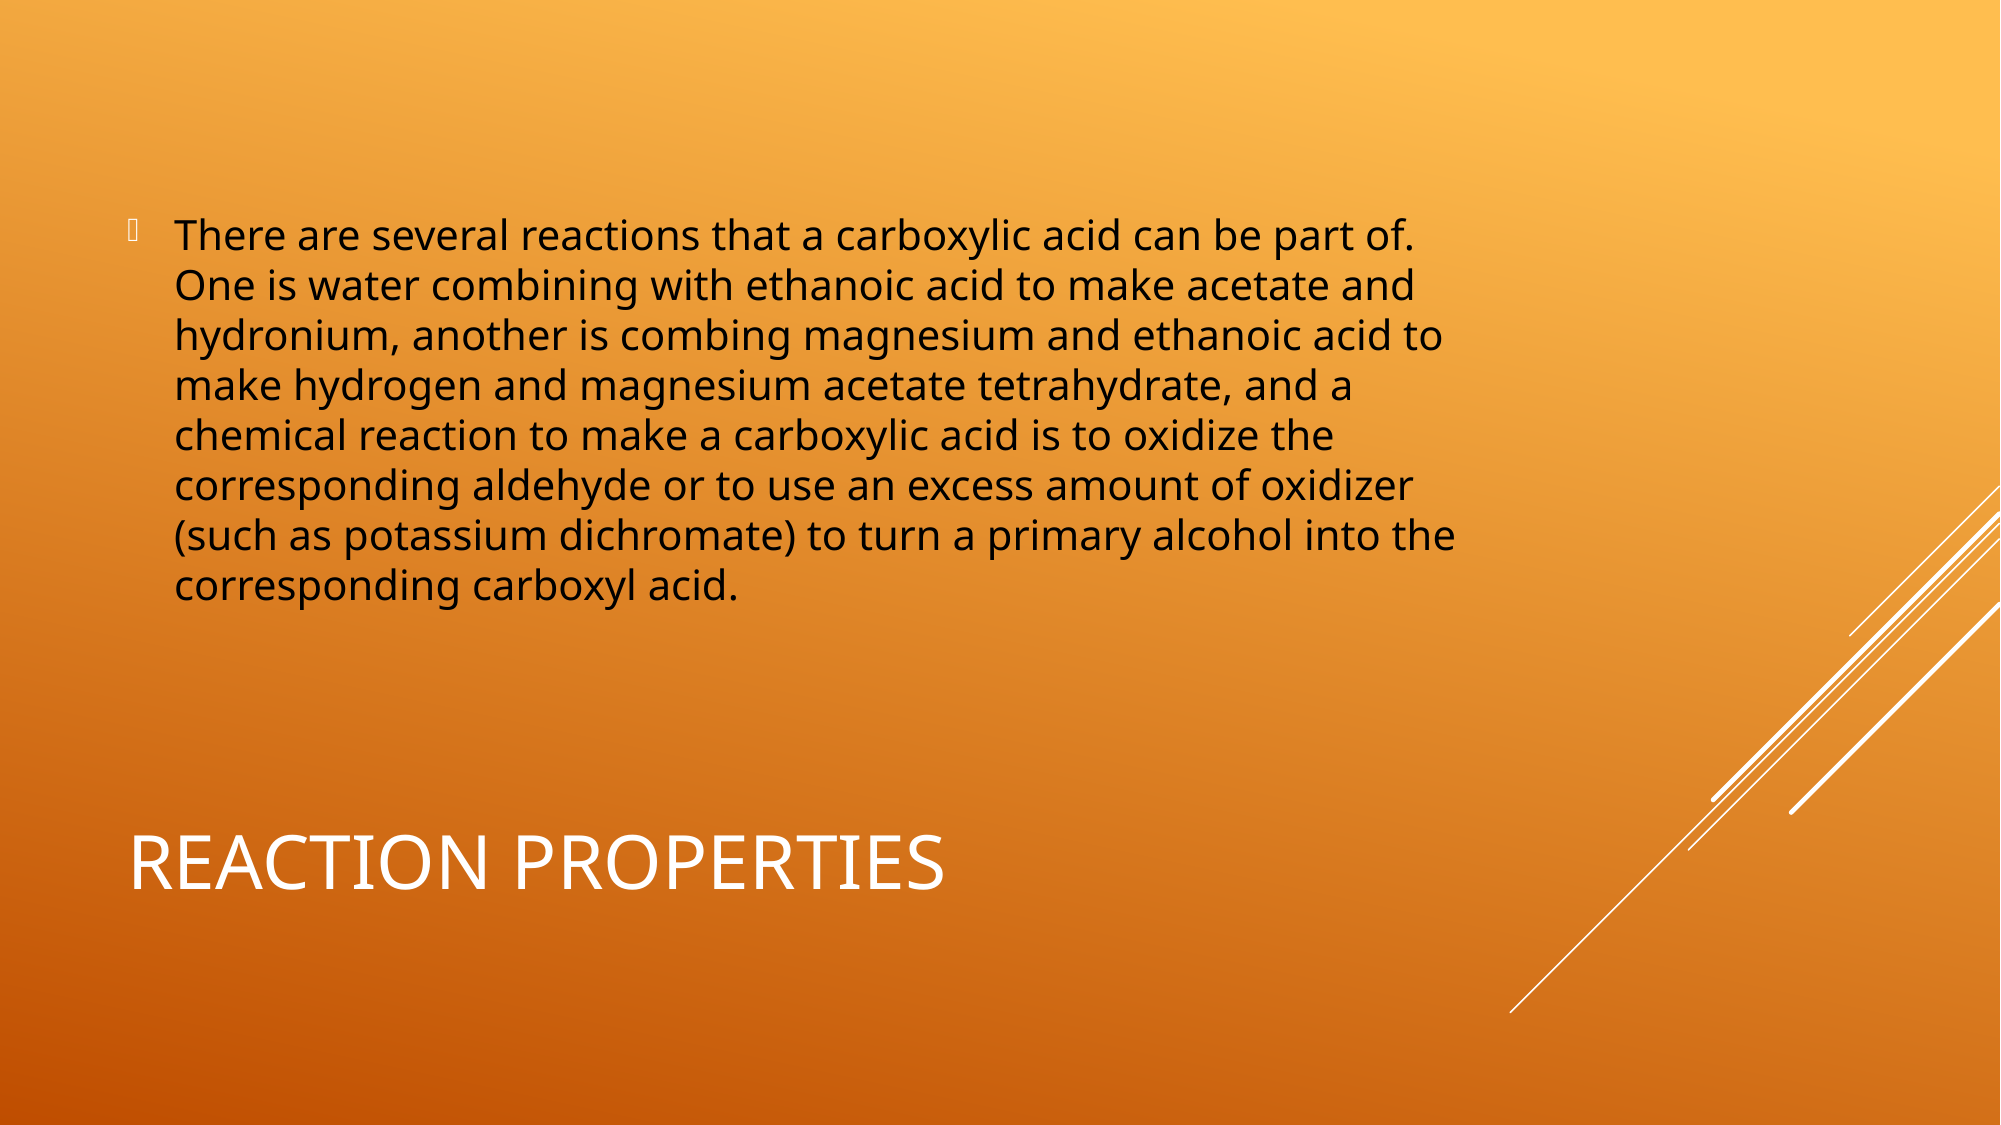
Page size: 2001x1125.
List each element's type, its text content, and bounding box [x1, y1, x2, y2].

title Reaction Properties [112, 736, 1513, 984]
list There are several reactions that a carboxylic acid can be part of. One is water combining with ethanoic acid to make acetate and hydronium, another is combing magnesium and ethanoic acid to make hydrogen and magnesium acetate tetrahydrate, and a chemical reaction to make a carboxylic acid is to oxidize the corresponding aldehyde or to use an excess amount of oxidizer (such as potassium dichromate) to turn a primary alcohol into the corresponding carboxyl acid. [112, 112, 1513, 706]
